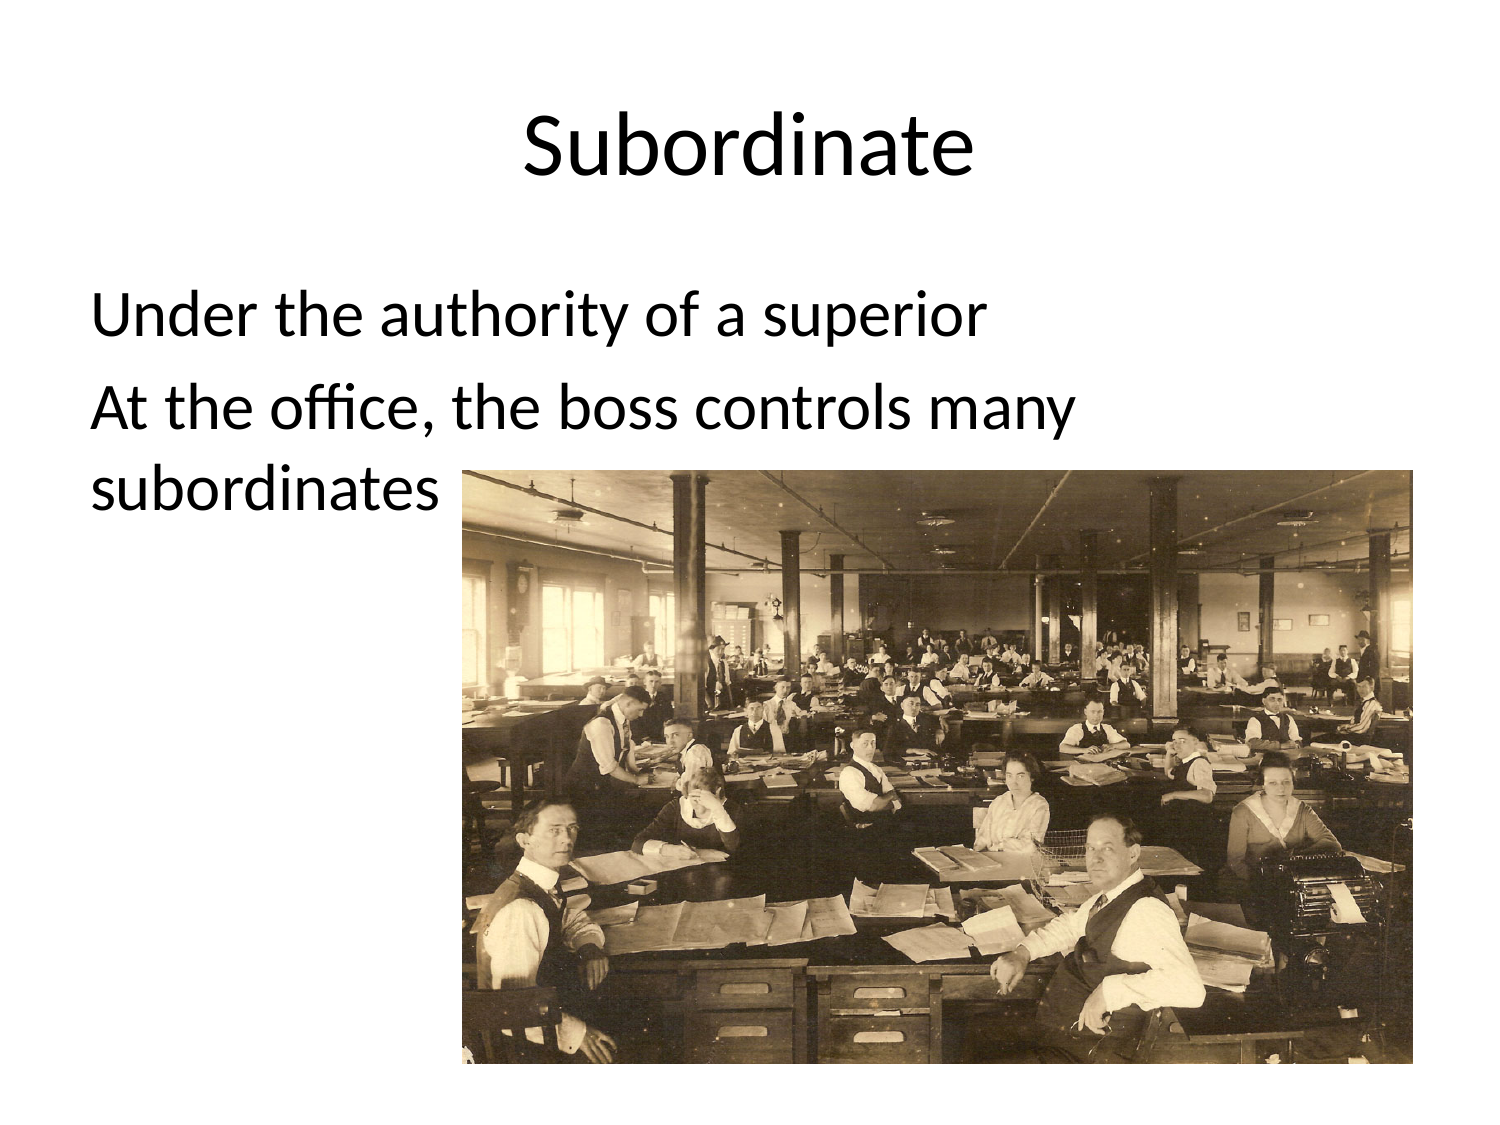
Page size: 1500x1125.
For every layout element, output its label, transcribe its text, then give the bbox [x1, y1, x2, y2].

list Under the authority of a superior At the office, the boss controls many subordinates [75, 262, 1425, 1005]
picture [462, 469, 1413, 1065]
title Subordinate [75, 45, 1425, 233]
